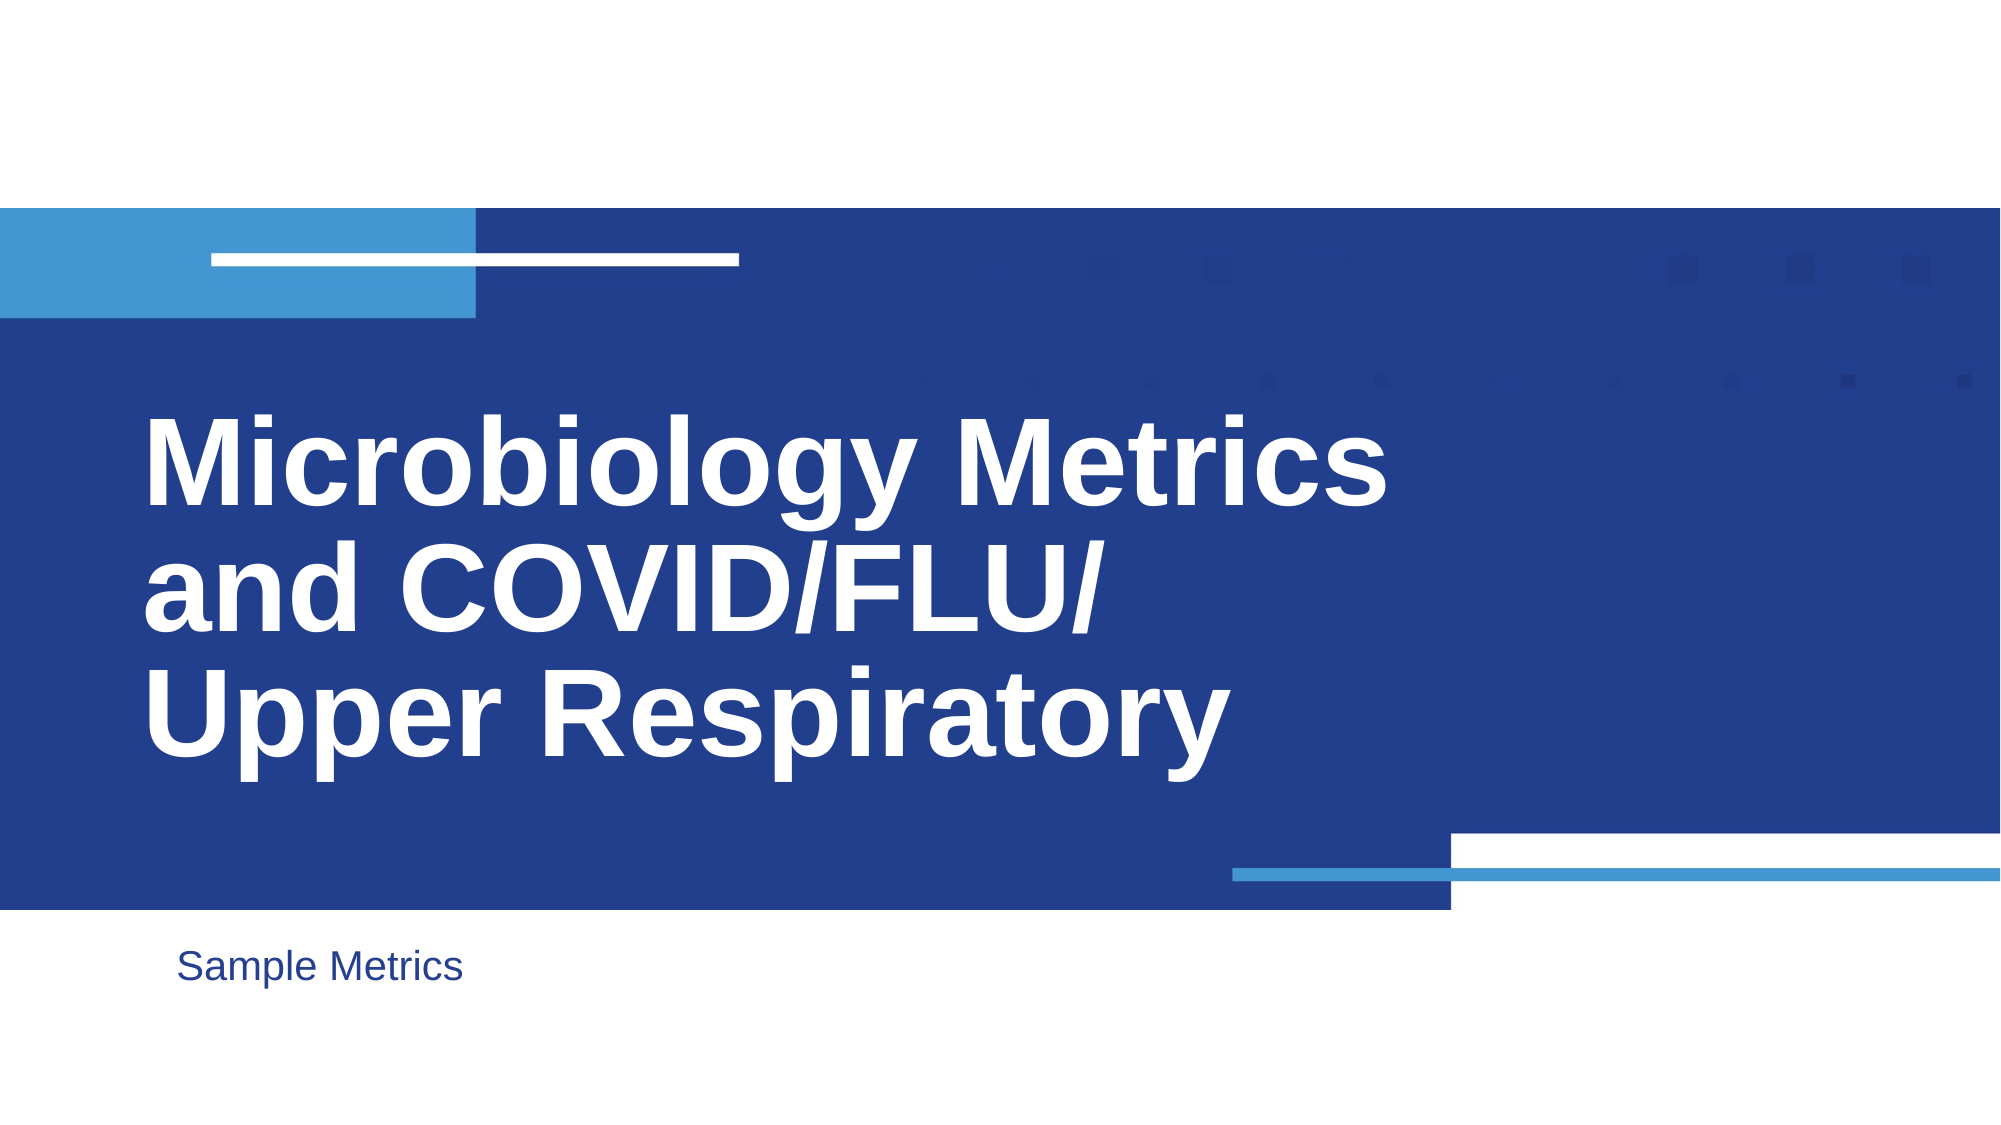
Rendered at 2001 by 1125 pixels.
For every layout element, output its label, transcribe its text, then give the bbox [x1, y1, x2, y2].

title Microbiology Metrics and COVID/FLU/ Upper Respiratory [127, 320, 1644, 867]
subtitle Sample Metrics [143, 939, 1644, 1104]
picture [0, 208, 2001, 910]
